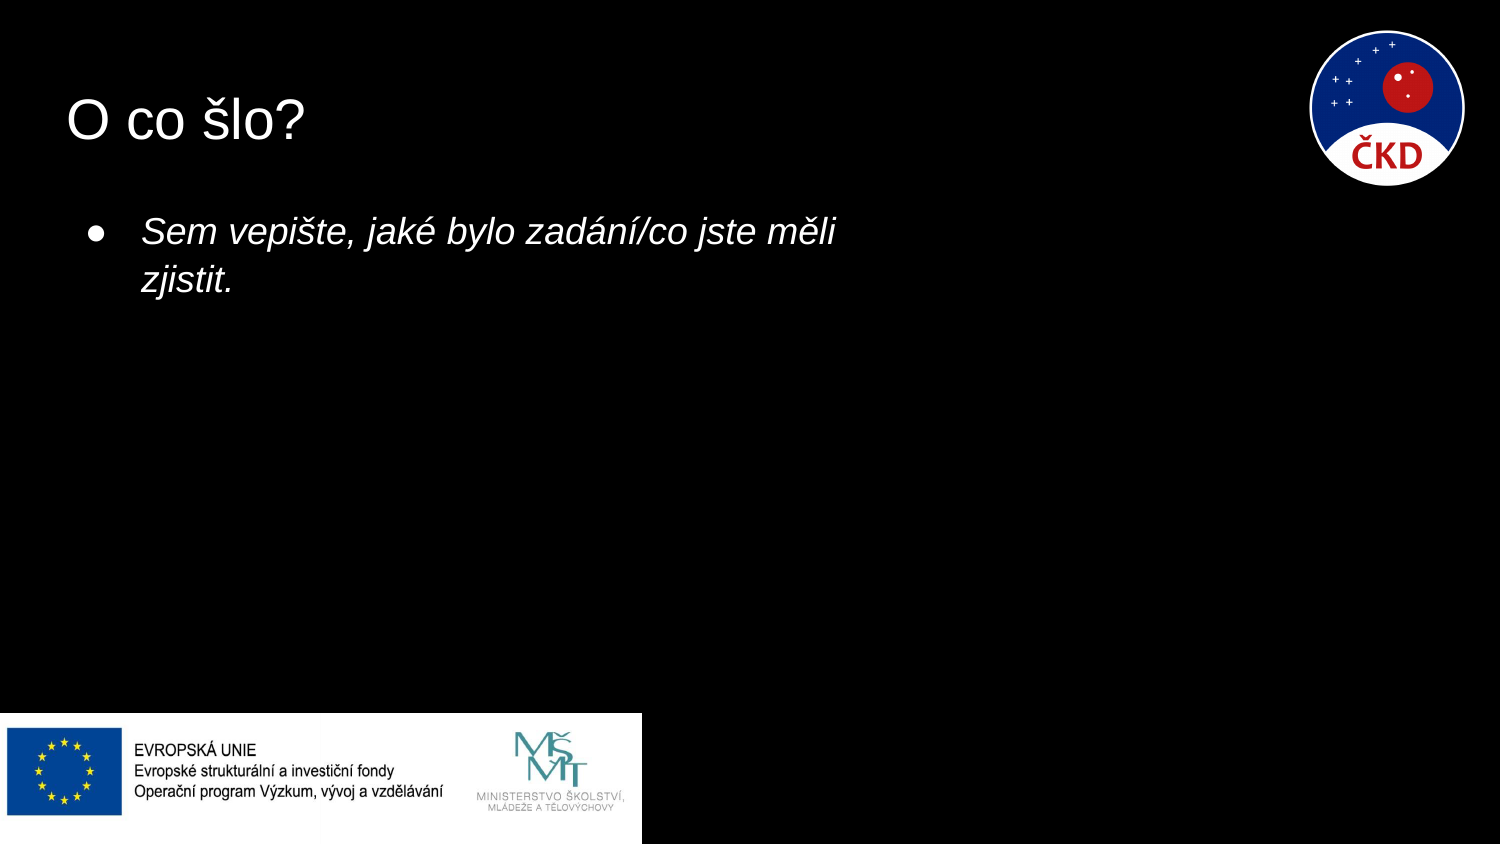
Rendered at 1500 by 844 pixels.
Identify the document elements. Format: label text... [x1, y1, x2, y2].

title O co šlo? [51, 72, 1300, 167]
list Sem vepište, jaké bylo zadání/co jste měli zjistit. [51, 189, 913, 750]
picture [0, 713, 642, 844]
picture [1305, 27, 1468, 190]
